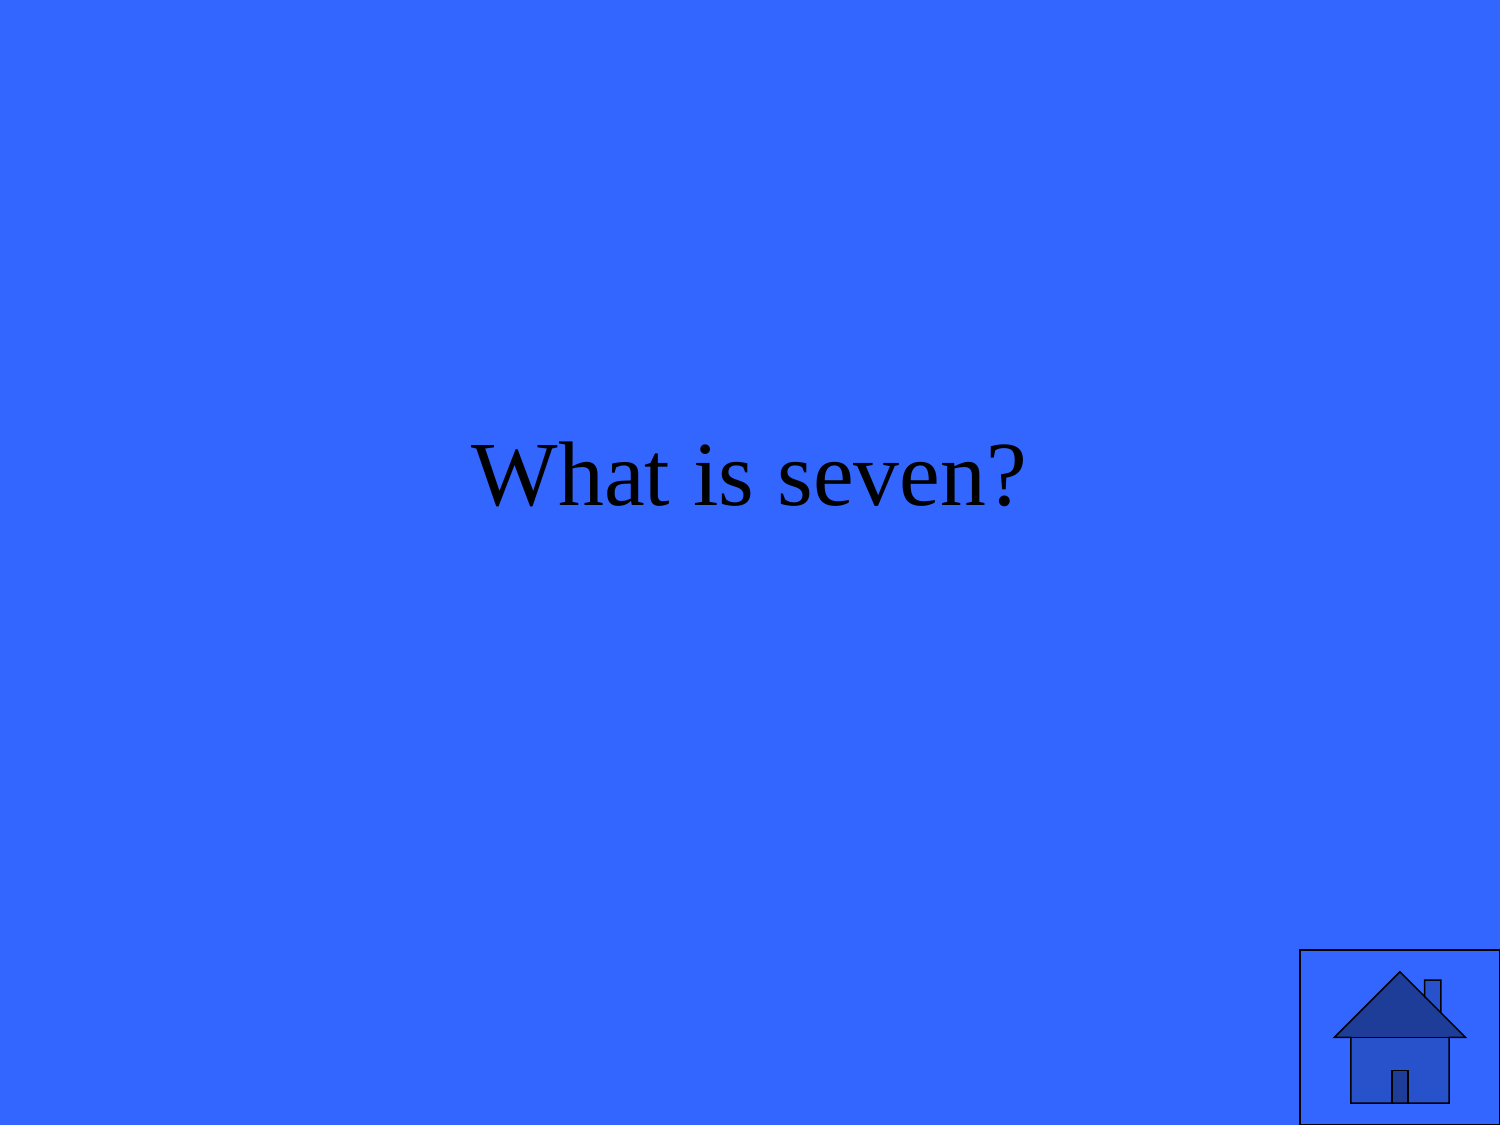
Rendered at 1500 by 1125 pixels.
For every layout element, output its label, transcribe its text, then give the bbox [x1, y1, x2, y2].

text_box [1299, 950, 1500, 1125]
title What is seven? [112, 374, 1388, 563]
